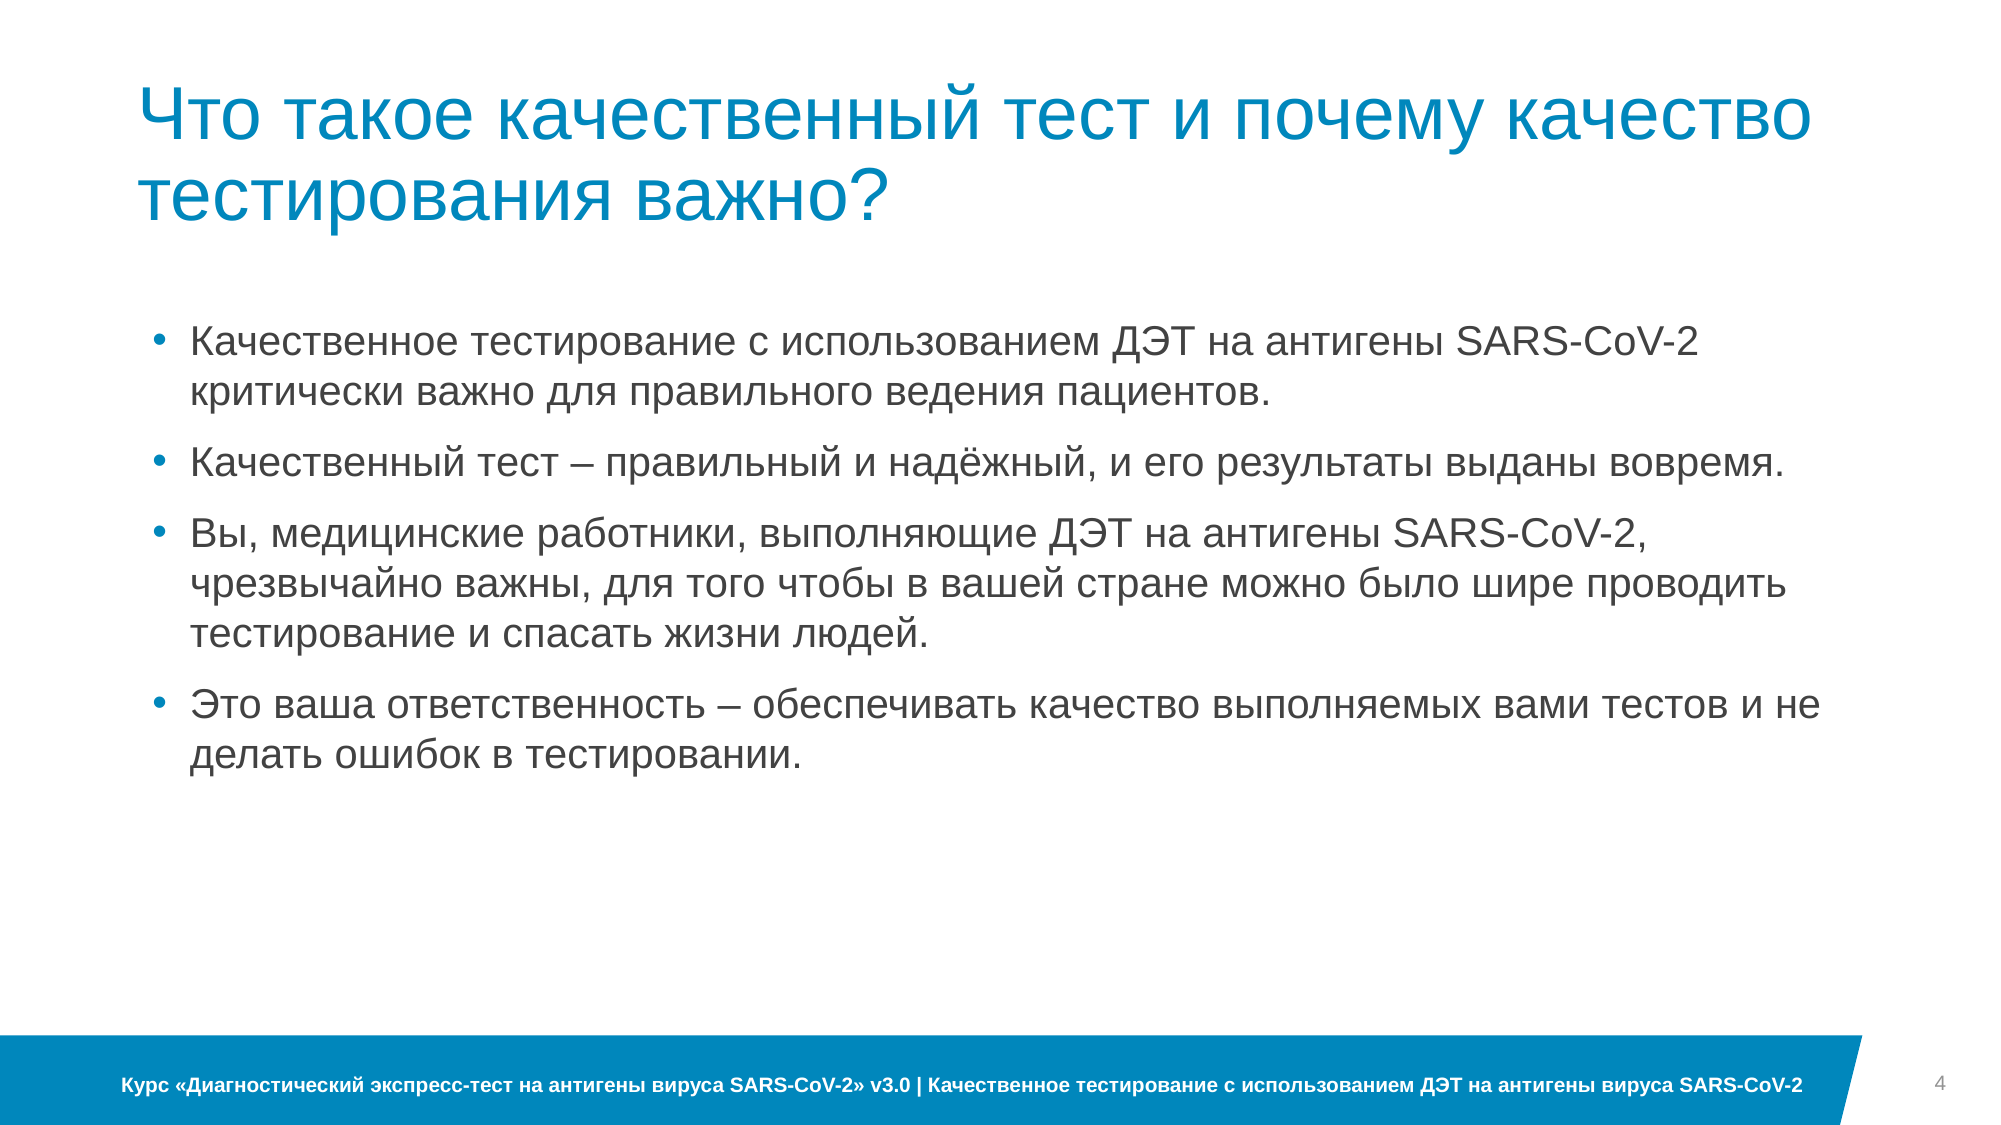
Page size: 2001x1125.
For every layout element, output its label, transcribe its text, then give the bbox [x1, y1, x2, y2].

title Что такое качественный тест и почему качество тестирования важно? [137, 81, 1863, 237]
list Качественное тестирование с использованием ДЭТ на антигены SARS-CoV-2 критически важно для правильного ведения пациентов. Качественный тест – правильный и надёжный, и его результаты выданы вовремя. Вы, медицинские работники, выполняющие ДЭТ на антигены SARS-CoV-2, чрезвычайно важны, для того чтобы в вашей стране можно было шире проводить тестирование и спасать жизни людей. Это ваша ответственность – обеспечивать качество выполняемых вами тестов и не делать ошибок в тестировании. [137, 306, 1863, 887]
footer Курс «Диагностический экспресс-тест на антигены вируса SARS-CoV-2» v3.0 | Качественное тестирование с использованием ДЭТ на антигены вируса SARS-CoV-2 [121, 1042, 1878, 1125]
slide_number 4 [1862, 1035, 1947, 1125]
